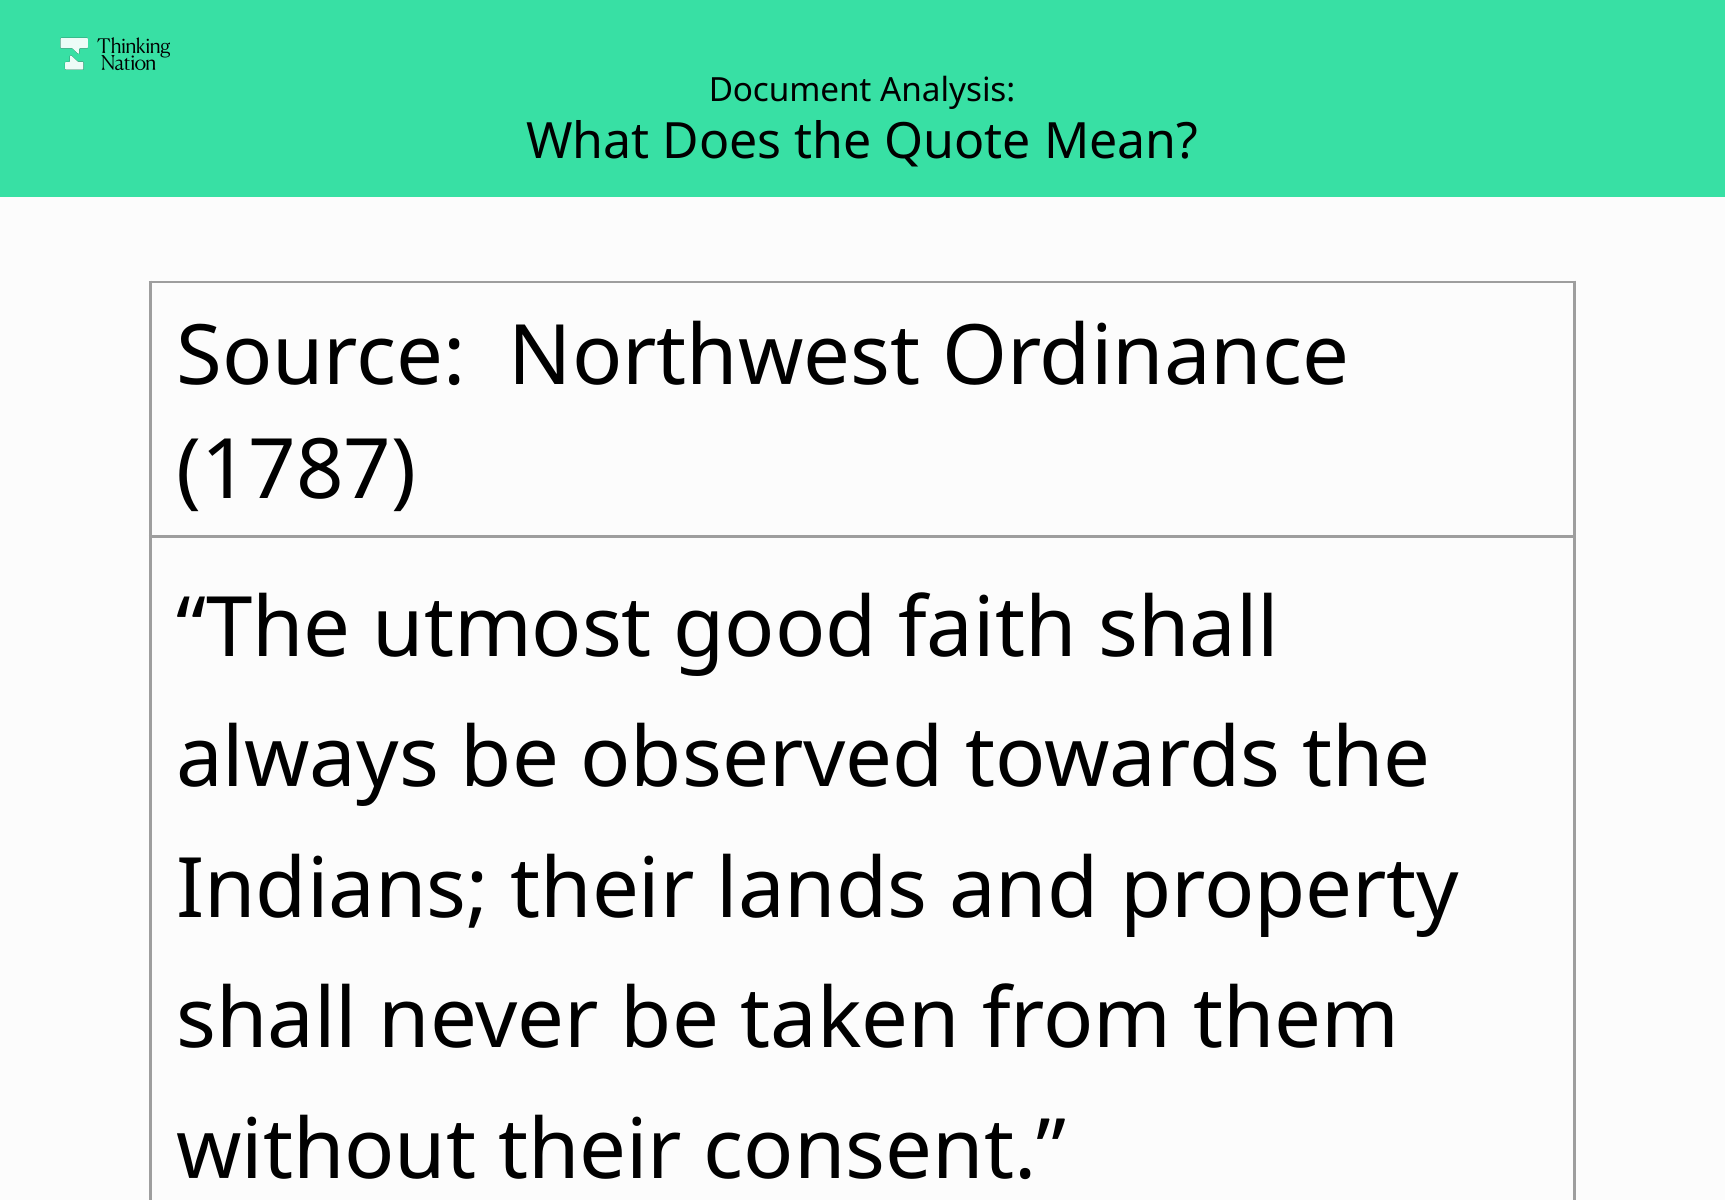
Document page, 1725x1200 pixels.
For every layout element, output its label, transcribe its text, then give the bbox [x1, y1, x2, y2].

table_cell “The utmost good faith shall always be observed towards the Indians; their lands and property shall never be taken from them without their consent.” [152, 538, 1573, 1200]
table_header Source: Northwest Ordinance (1787) [152, 283, 1573, 535]
text_box Document Analysis: What Does the Quote Mean? [0, 0, 1725, 197]
picture [47, 27, 175, 81]
